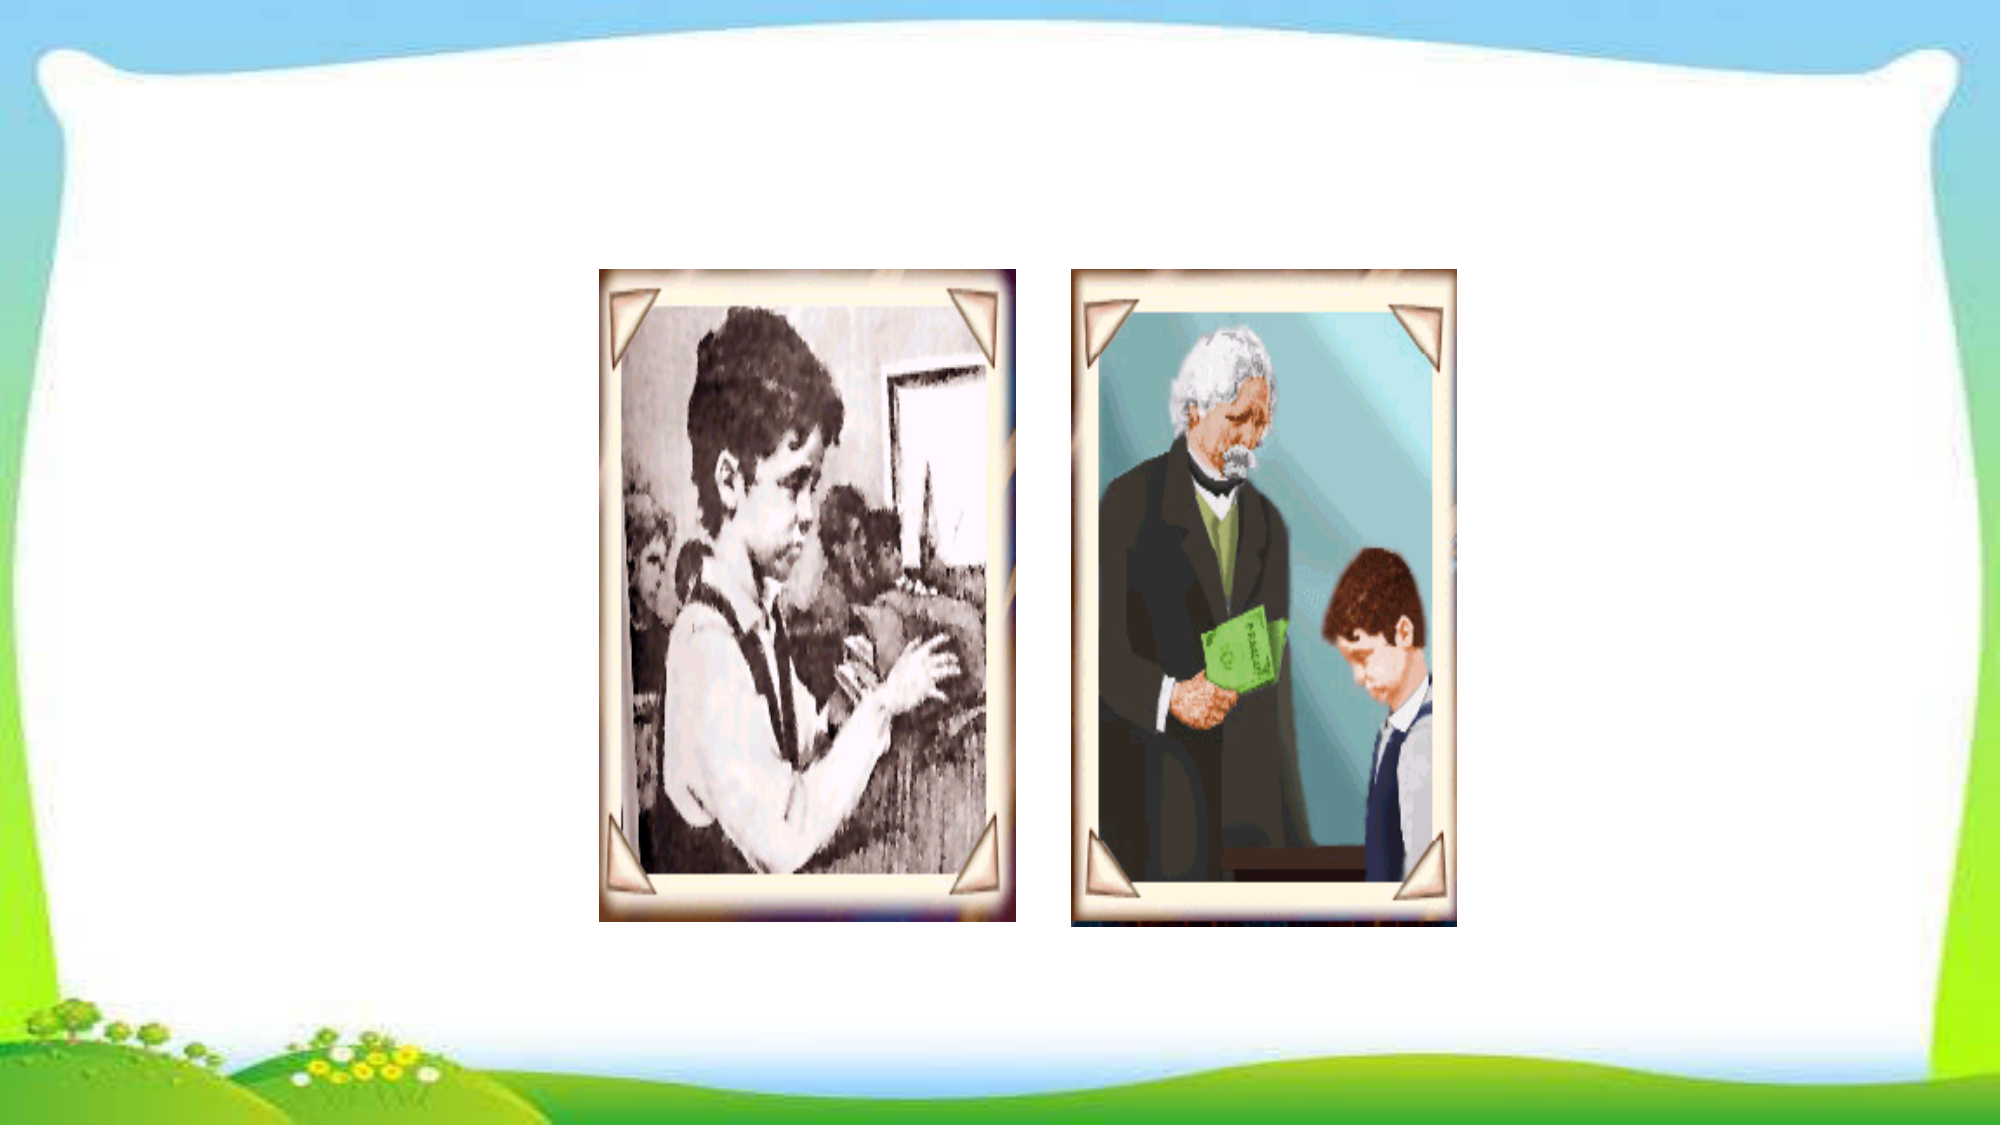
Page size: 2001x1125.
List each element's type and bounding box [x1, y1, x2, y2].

text_box [1071, 268, 1457, 927]
text_box [599, 268, 1016, 922]
picture [0, 0, 2001, 1125]
